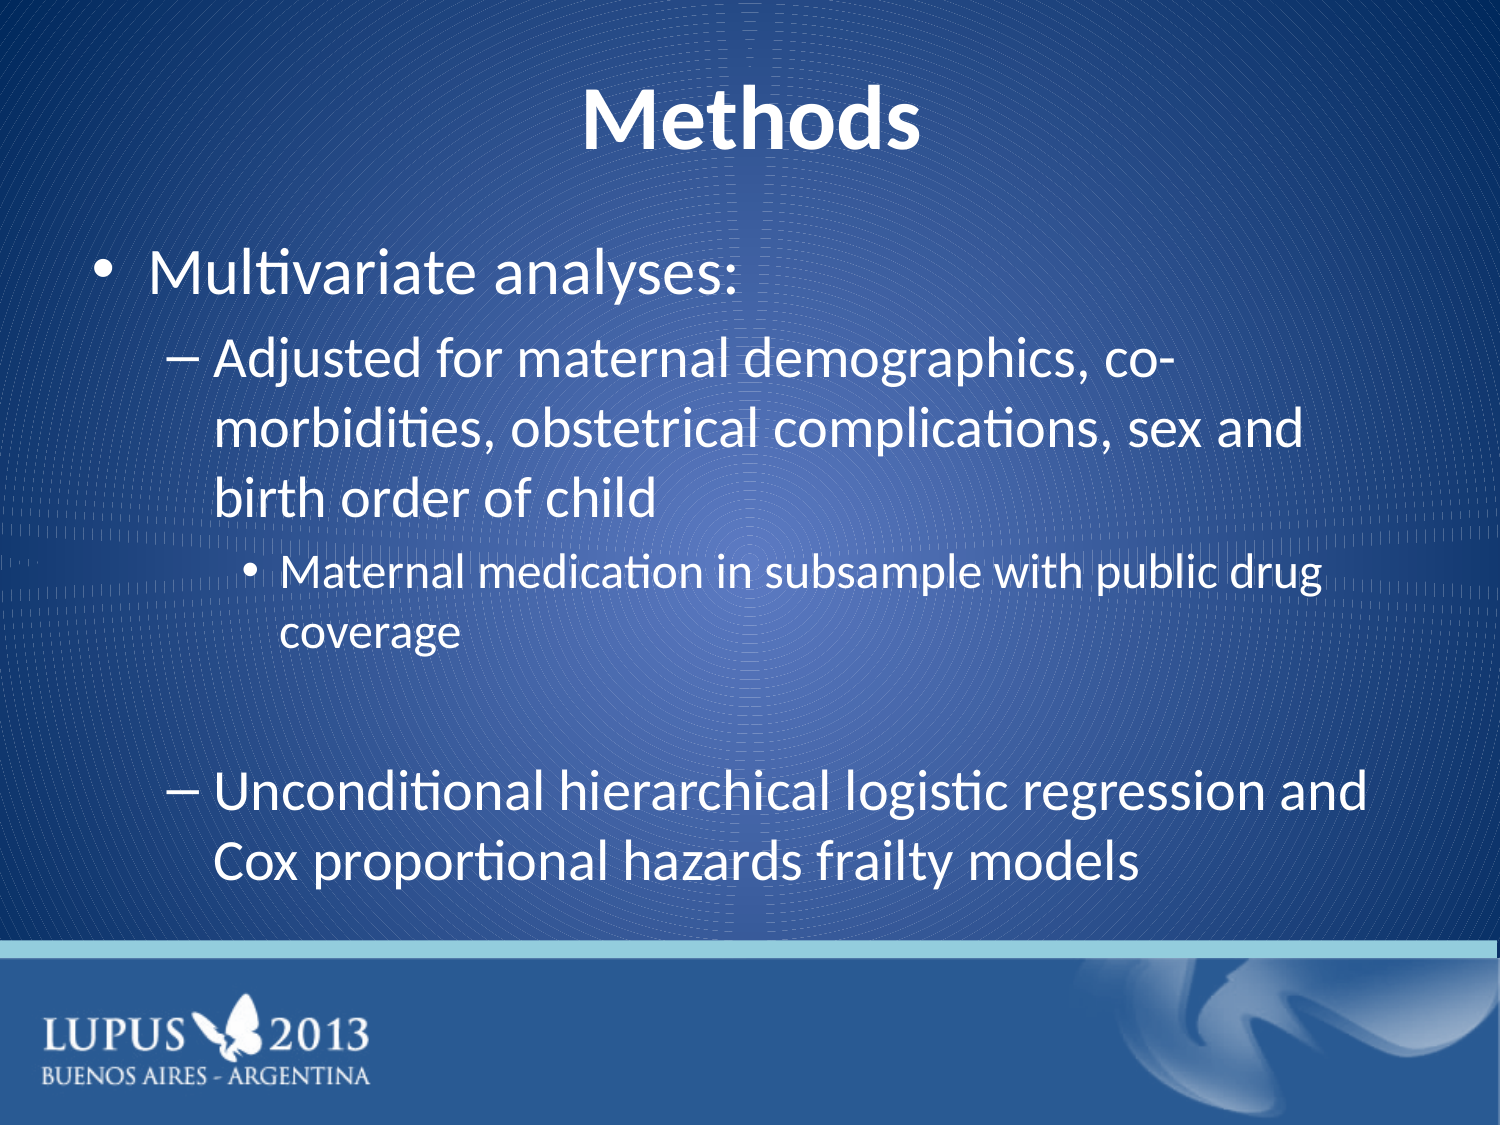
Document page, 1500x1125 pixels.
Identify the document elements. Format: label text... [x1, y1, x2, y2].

title Methods [76, 19, 1427, 207]
list Multivariate analyses: Adjusted for maternal demographics, co-morbidities, obstetrical complications, sex and birth order of child Maternal medication in subsample with public drug coverage Unconditional hierarchical logistic regression and Cox proportional hazards frailty models [76, 219, 1427, 963]
